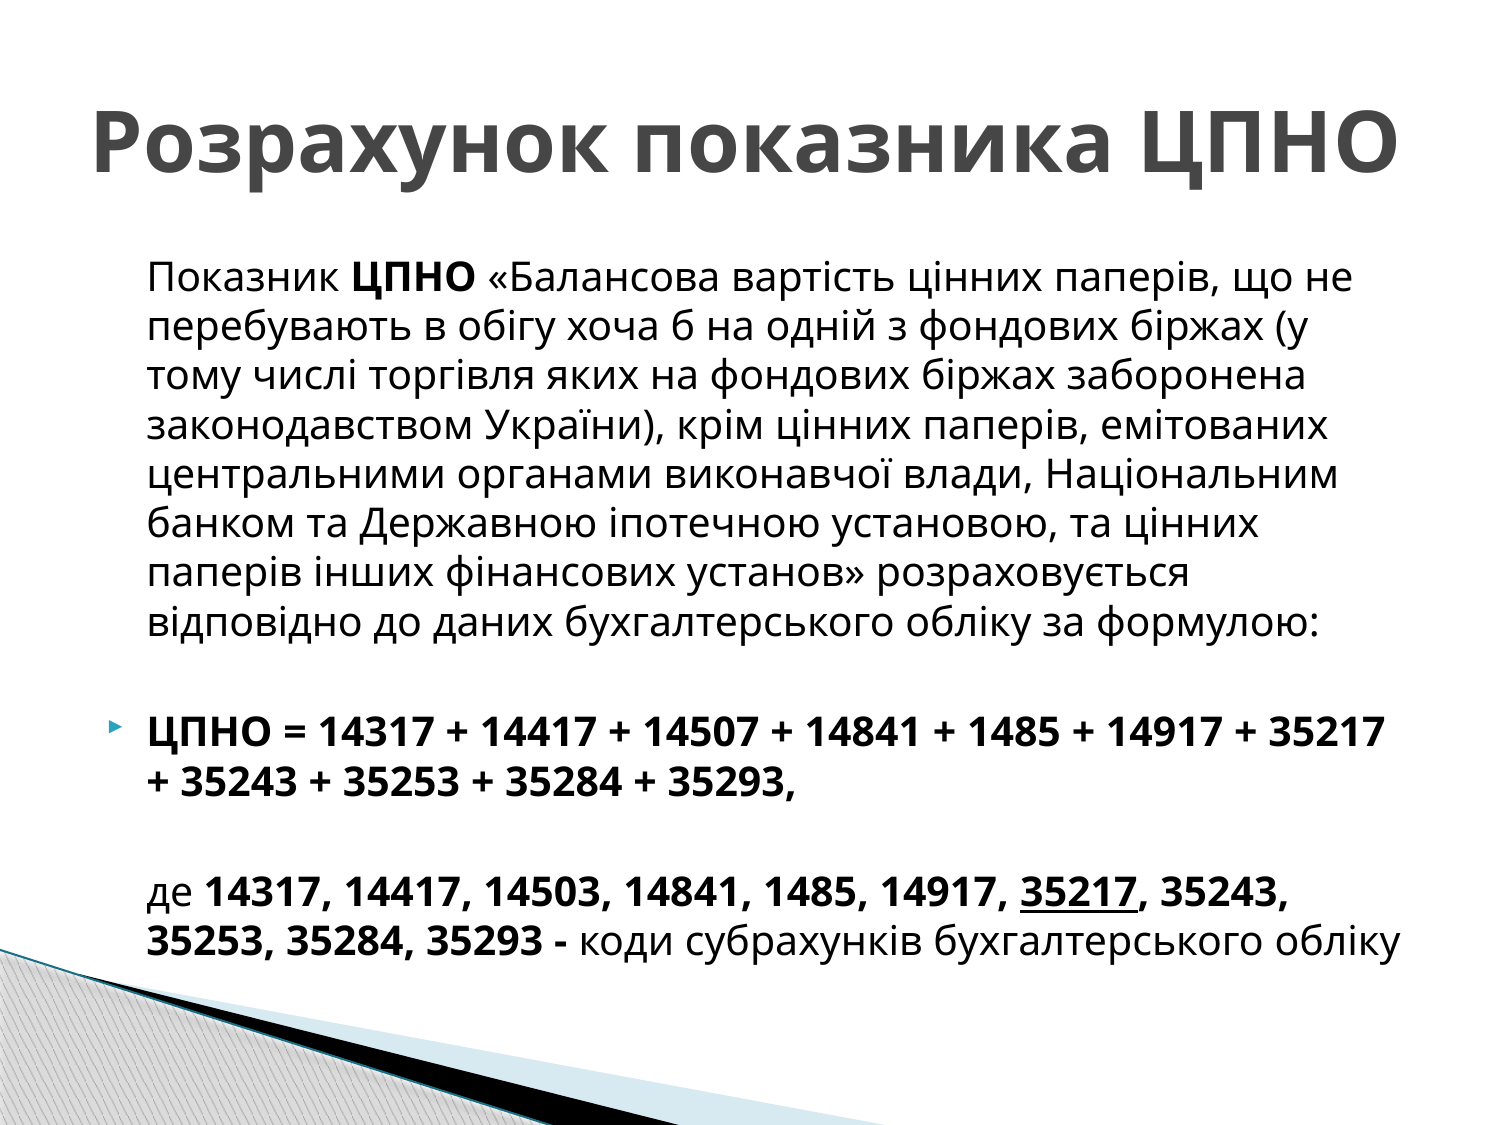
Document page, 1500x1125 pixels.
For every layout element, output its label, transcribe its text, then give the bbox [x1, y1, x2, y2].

title Розрахунок показника ЦПНО [75, 45, 1425, 233]
list Показник ЦПНО «Балансова вартість цінних паперів, що не перебувають в обігу хоча б на одній з фондових біржах (у тому числі торгівля яких на фондових біржах заборонена законодавством України), крім цінних паперів, емітованих центральними органами виконавчої влади, Національним банком та Державною іпотечною установою, та цінних паперів інших фінансових установ» розраховується відповідно до даних бухгалтерського обліку за формулою: ЦПНО = 14317 + 14417 + 14507 + 14841 + 1485 + 14917 + 35217 + 35243 + 35253 + 35284 + 35293, де 14317, 14417, 14503, 14841, 1485, 14917, 35217, 35243, 35253, 35284, 35293 - коди субрахунків бухгалтерського обліку [75, 243, 1425, 986]
